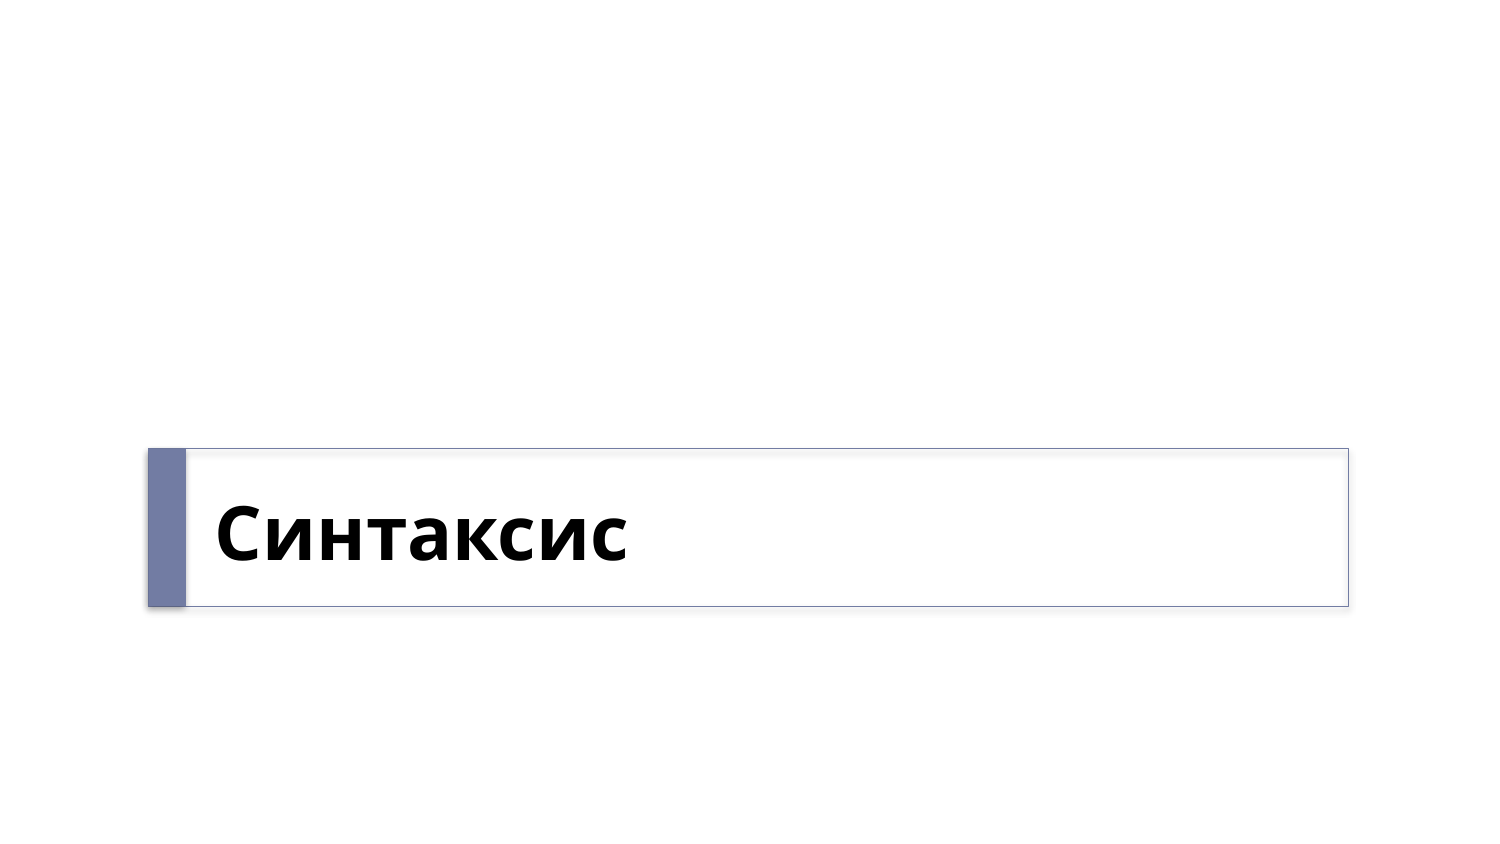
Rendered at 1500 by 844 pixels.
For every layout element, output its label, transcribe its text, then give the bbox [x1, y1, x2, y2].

title Синтаксис [200, 478, 1325, 600]
